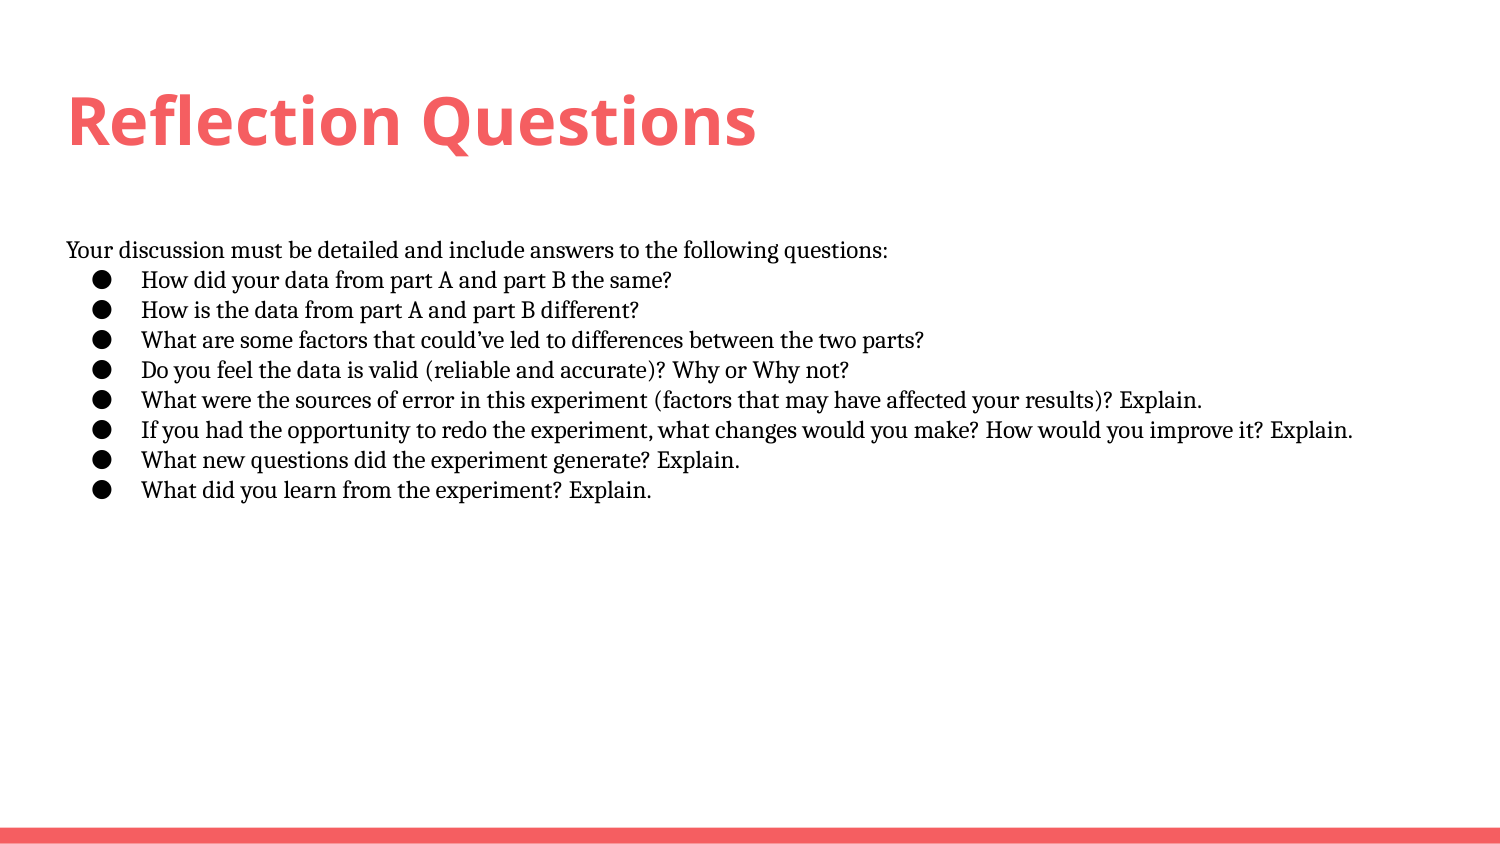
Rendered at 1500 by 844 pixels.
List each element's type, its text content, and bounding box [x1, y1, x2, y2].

title Reflection Questions [51, 64, 1449, 167]
list Your discussion must be detailed and include answers to the following questions: How did your data from part A and part B the same? How is the data from part A and part B different? What are some factors that could’ve led to differences between the two parts? Do you feel the data is valid (reliable and accurate)? Why or Why not? What were the sources of error in this experiment (factors that may have affected your results)? Explain. If you had the opportunity to redo the experiment, what changes would you make? How would you improve it? Explain. What new questions did the experiment generate? Explain. What did you learn from the experiment? Explain. [51, 189, 1449, 750]
